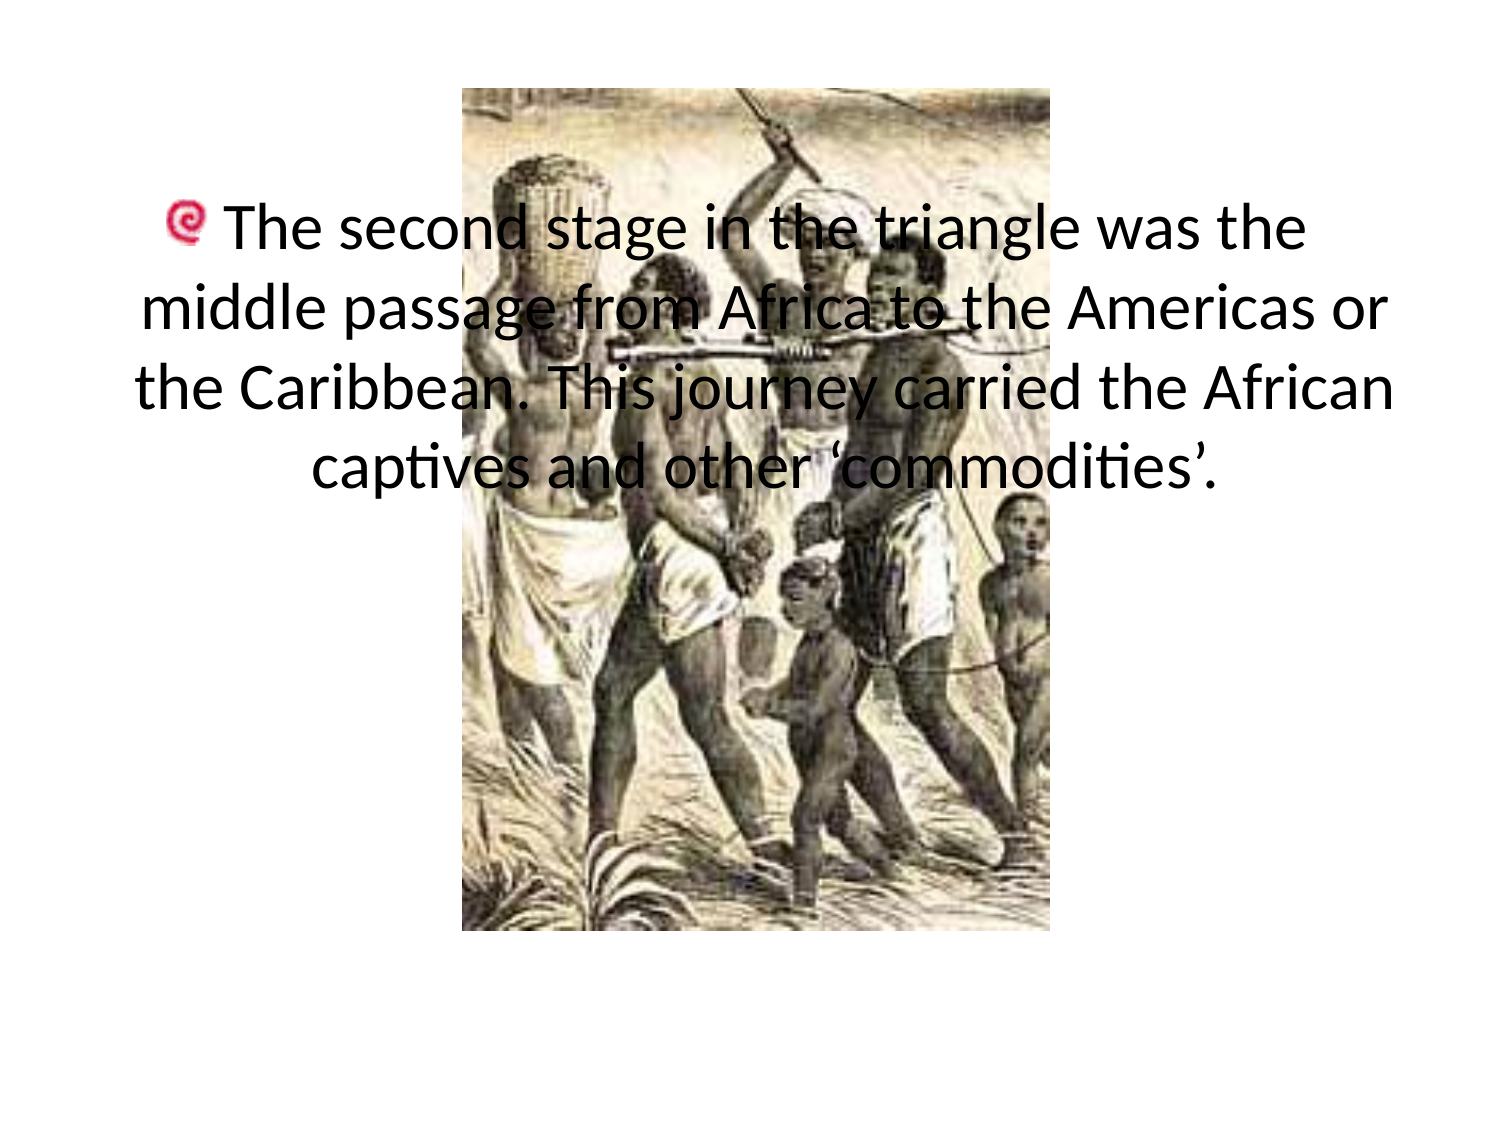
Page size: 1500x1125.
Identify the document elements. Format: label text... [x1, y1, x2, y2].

list The second stage in the triangle was the middle passage from Africa to the Americas or the Caribbean. This journey carried the African captives and other ‘commodities’. [62, 174, 457, 918]
picture [166, 199, 211, 246]
list The second stage in the triangle was the middle passage from Africa to the Americas or the Caribbean. This journey carried the African captives and other ‘commodities’. [1054, 174, 1413, 918]
picture [462, 88, 1050, 931]
